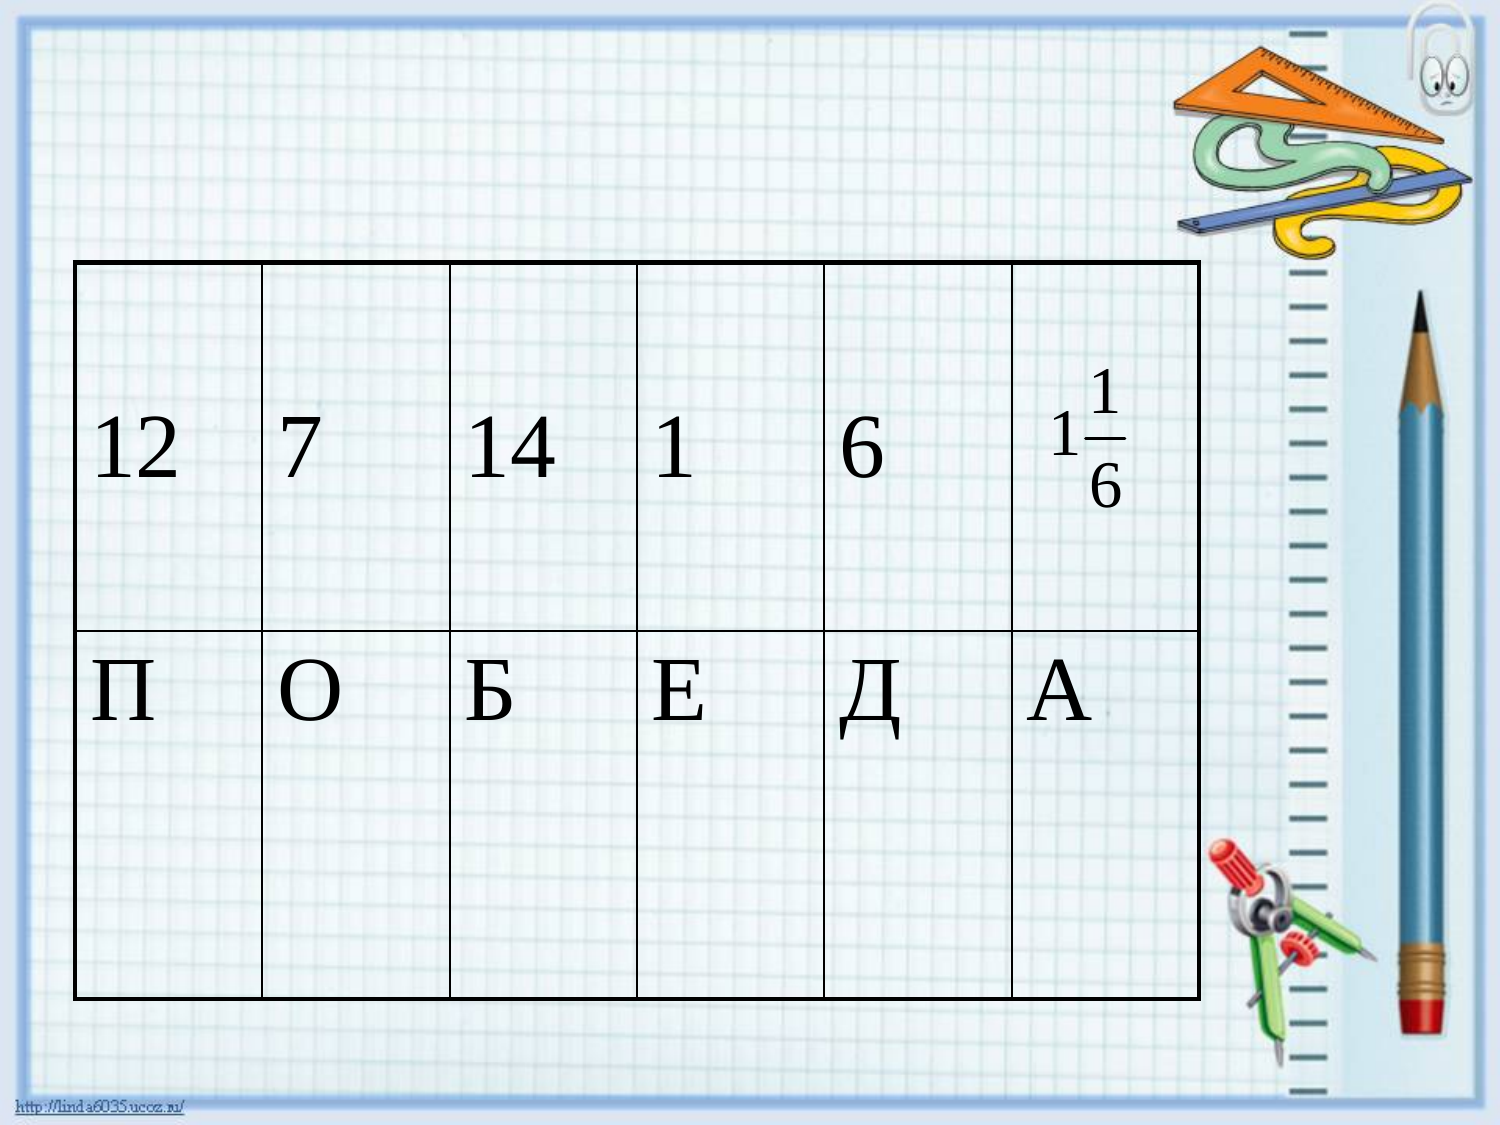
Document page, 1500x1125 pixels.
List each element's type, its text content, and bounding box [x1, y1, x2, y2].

table_cell Д [825, 632, 1011, 997]
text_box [1045, 349, 1141, 523]
table_header 12 [77, 265, 261, 630]
table_cell Б [451, 632, 636, 997]
table_cell Е [638, 632, 823, 997]
table_cell А [1013, 632, 1197, 997]
table_header 14 [451, 265, 636, 630]
table_header [1013, 265, 1197, 630]
table_header 7 [263, 265, 449, 630]
table_header 1 [638, 265, 823, 630]
table_cell О [263, 632, 449, 997]
table_cell П [77, 632, 261, 997]
table_header 6 [825, 265, 1011, 630]
picture [0, 0, 1500, 1125]
